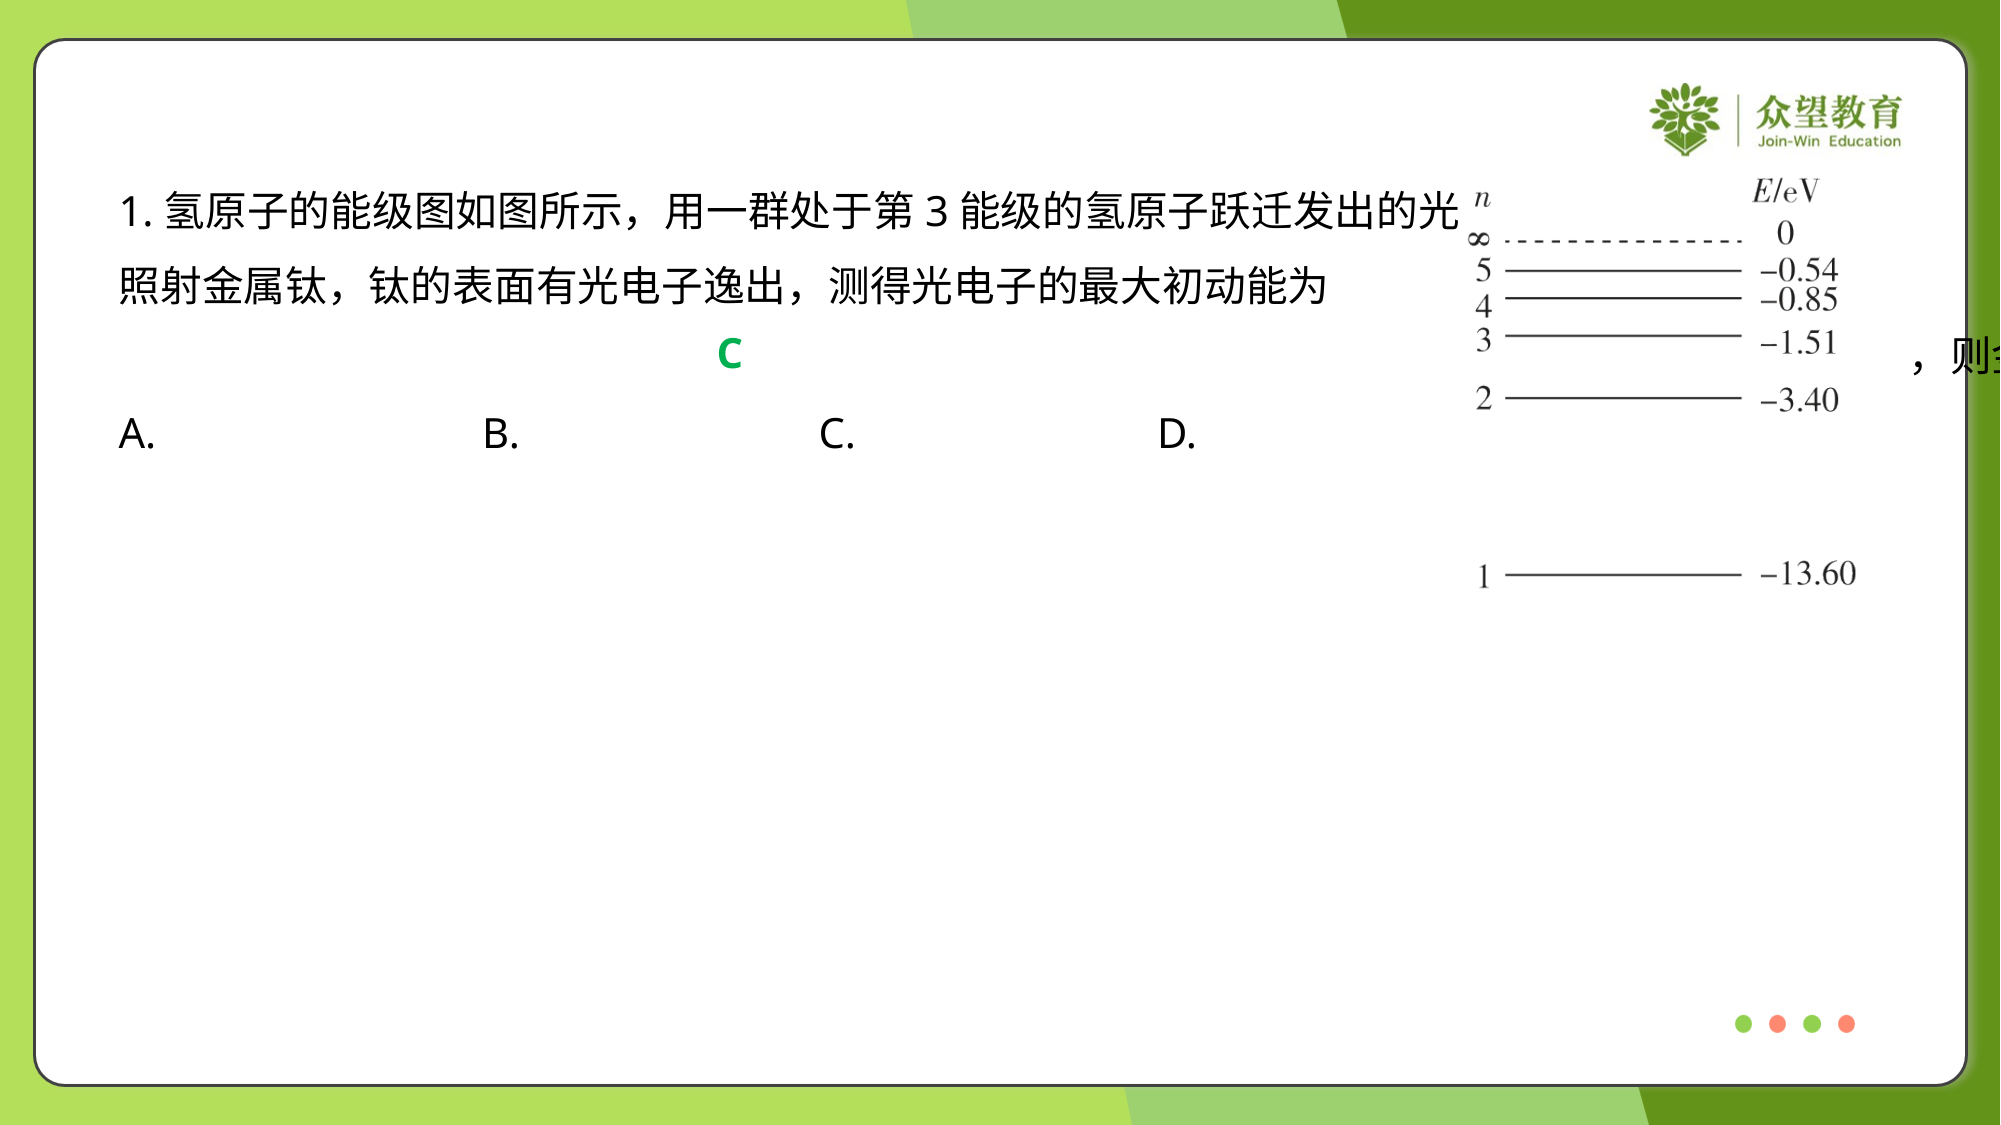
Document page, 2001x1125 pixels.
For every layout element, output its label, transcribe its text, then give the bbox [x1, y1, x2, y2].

text_box C [700, 306, 760, 371]
picture [0, 0, 2000, 1125]
